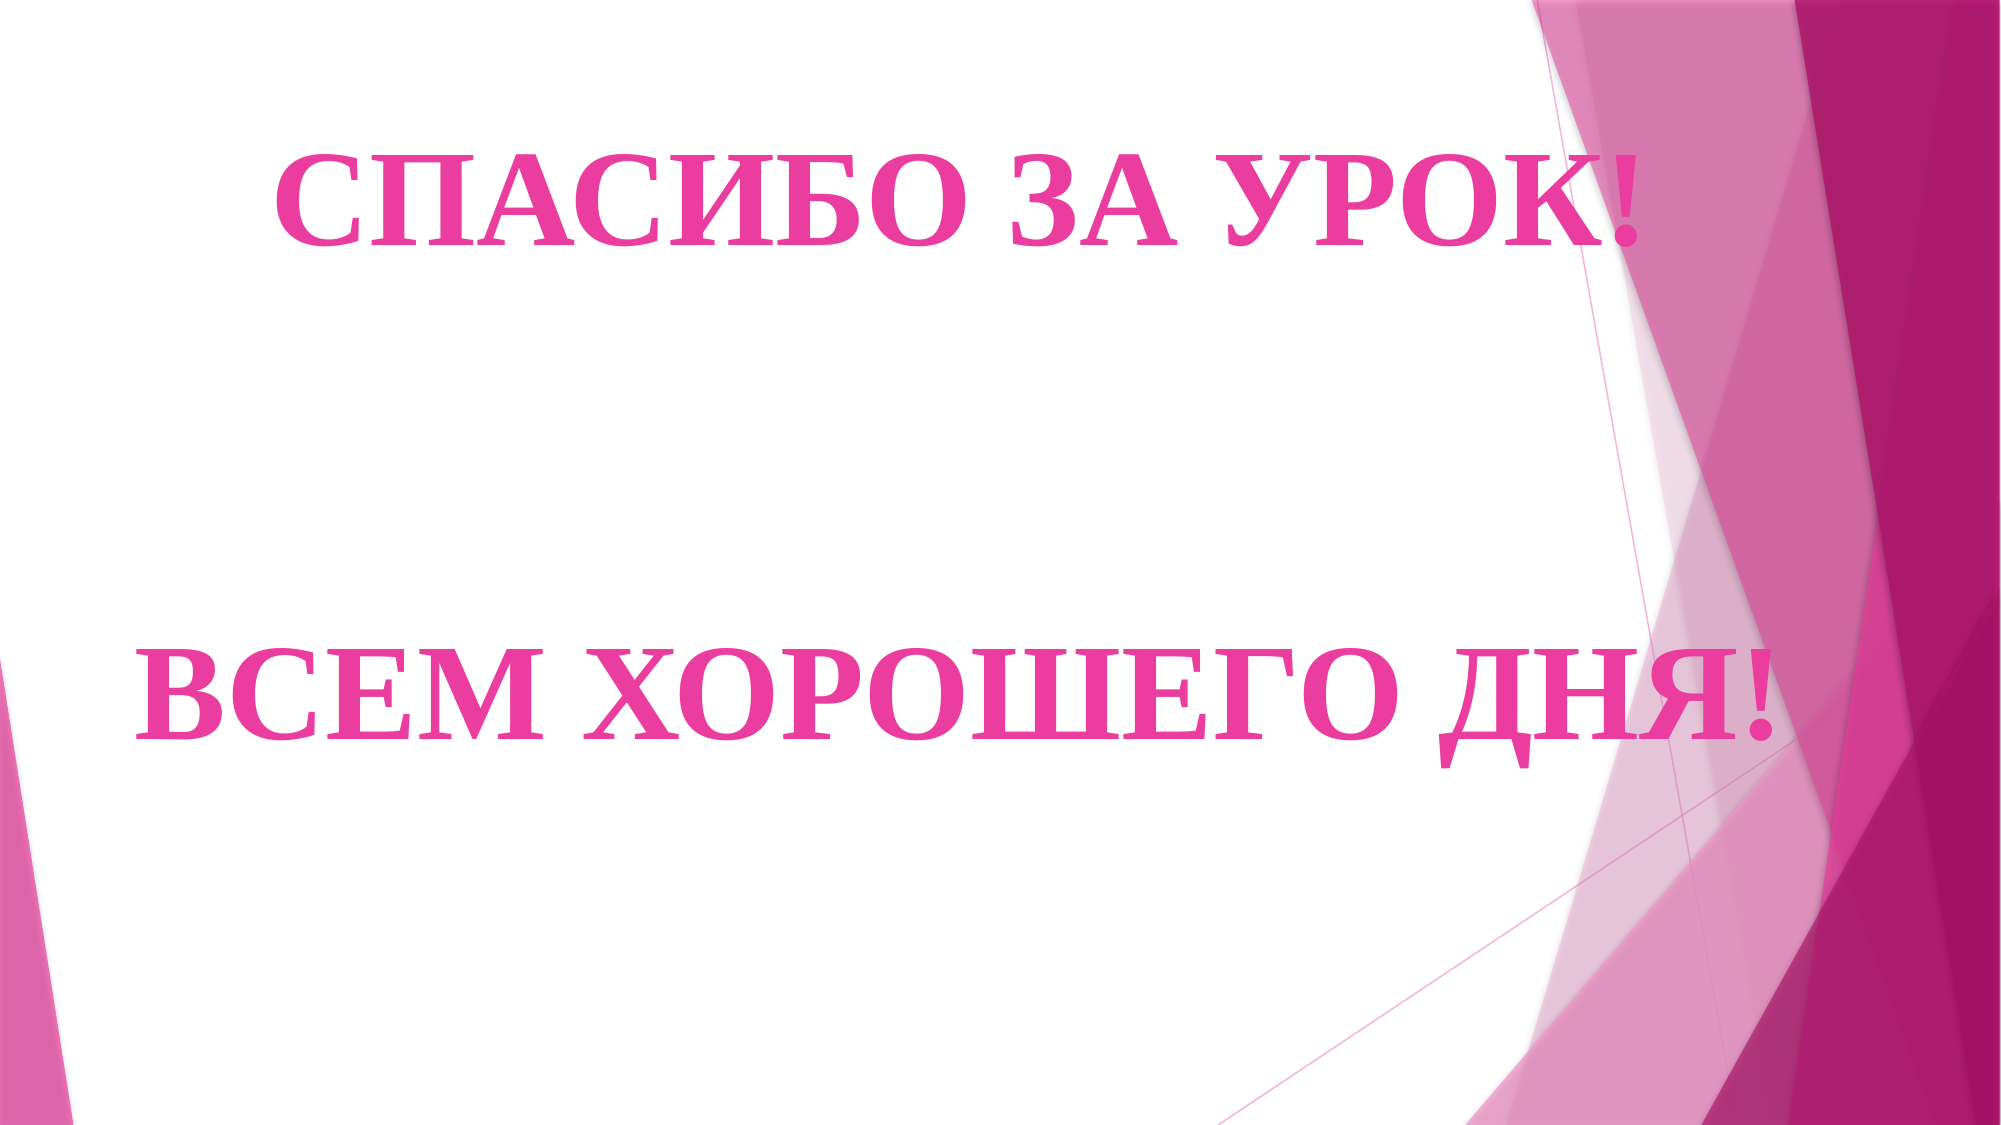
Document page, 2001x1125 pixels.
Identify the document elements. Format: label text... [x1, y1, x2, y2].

title СПАСИБО ЗА УРОК! ВСЕМ ХОРОШЕГО ДНЯ! [111, 99, 1810, 317]
